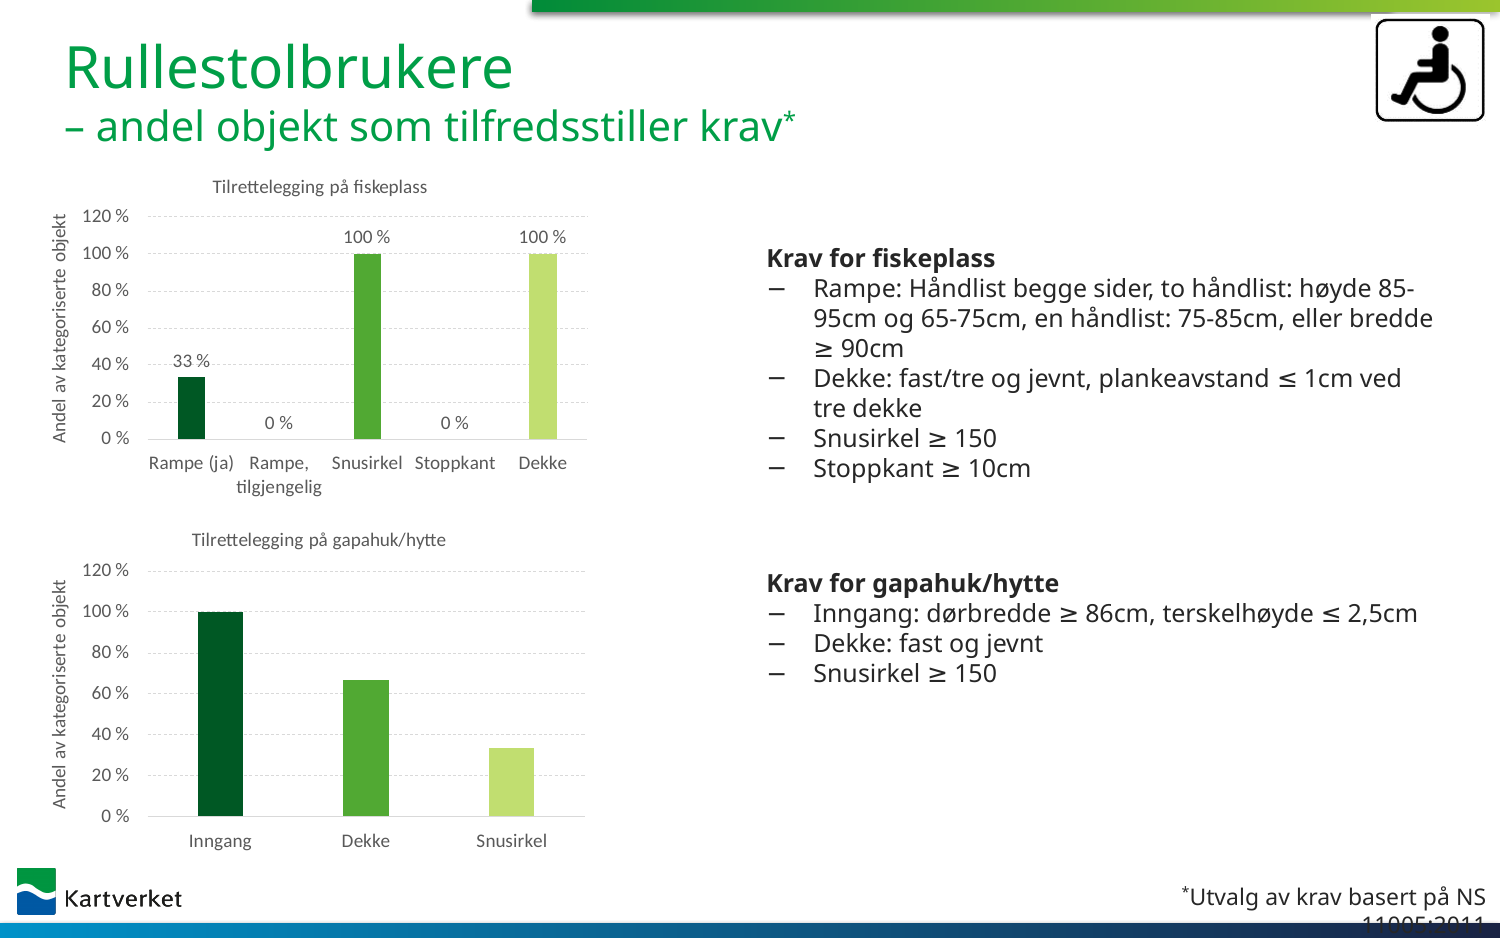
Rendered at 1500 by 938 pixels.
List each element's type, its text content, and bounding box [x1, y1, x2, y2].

picture [41, 166, 598, 505]
picture [1371, 13, 1491, 127]
text_box Krav for fiskeplass Rampe: Håndlist begge sider, to håndlist: høyde 85-95cm og 65-75cm, en håndlist: 75-85cm, eller bredde ≥ 90cm Dekke: fast/tre og jevnt, plankeavstand ≤ 1cm ved tre dekke Snusirkel ≥ 150 Stoppkant ≥ 10cm [751, 235, 1452, 490]
text_box Rullestolbrukere – andel objekt som tilfredsstiller krav* [49, 29, 1431, 158]
text_box Krav for gapahuk/hytte Inngang: dørbredde ≥ 86cm, terskelhøyde ≤ 2,5cm Dekke: fast og jevnt Snusirkel ≥ 150 [751, 560, 1452, 695]
picture [41, 520, 596, 859]
text_box *Utvalg av krav basert på NS 11005:2011 [1068, 873, 1500, 938]
